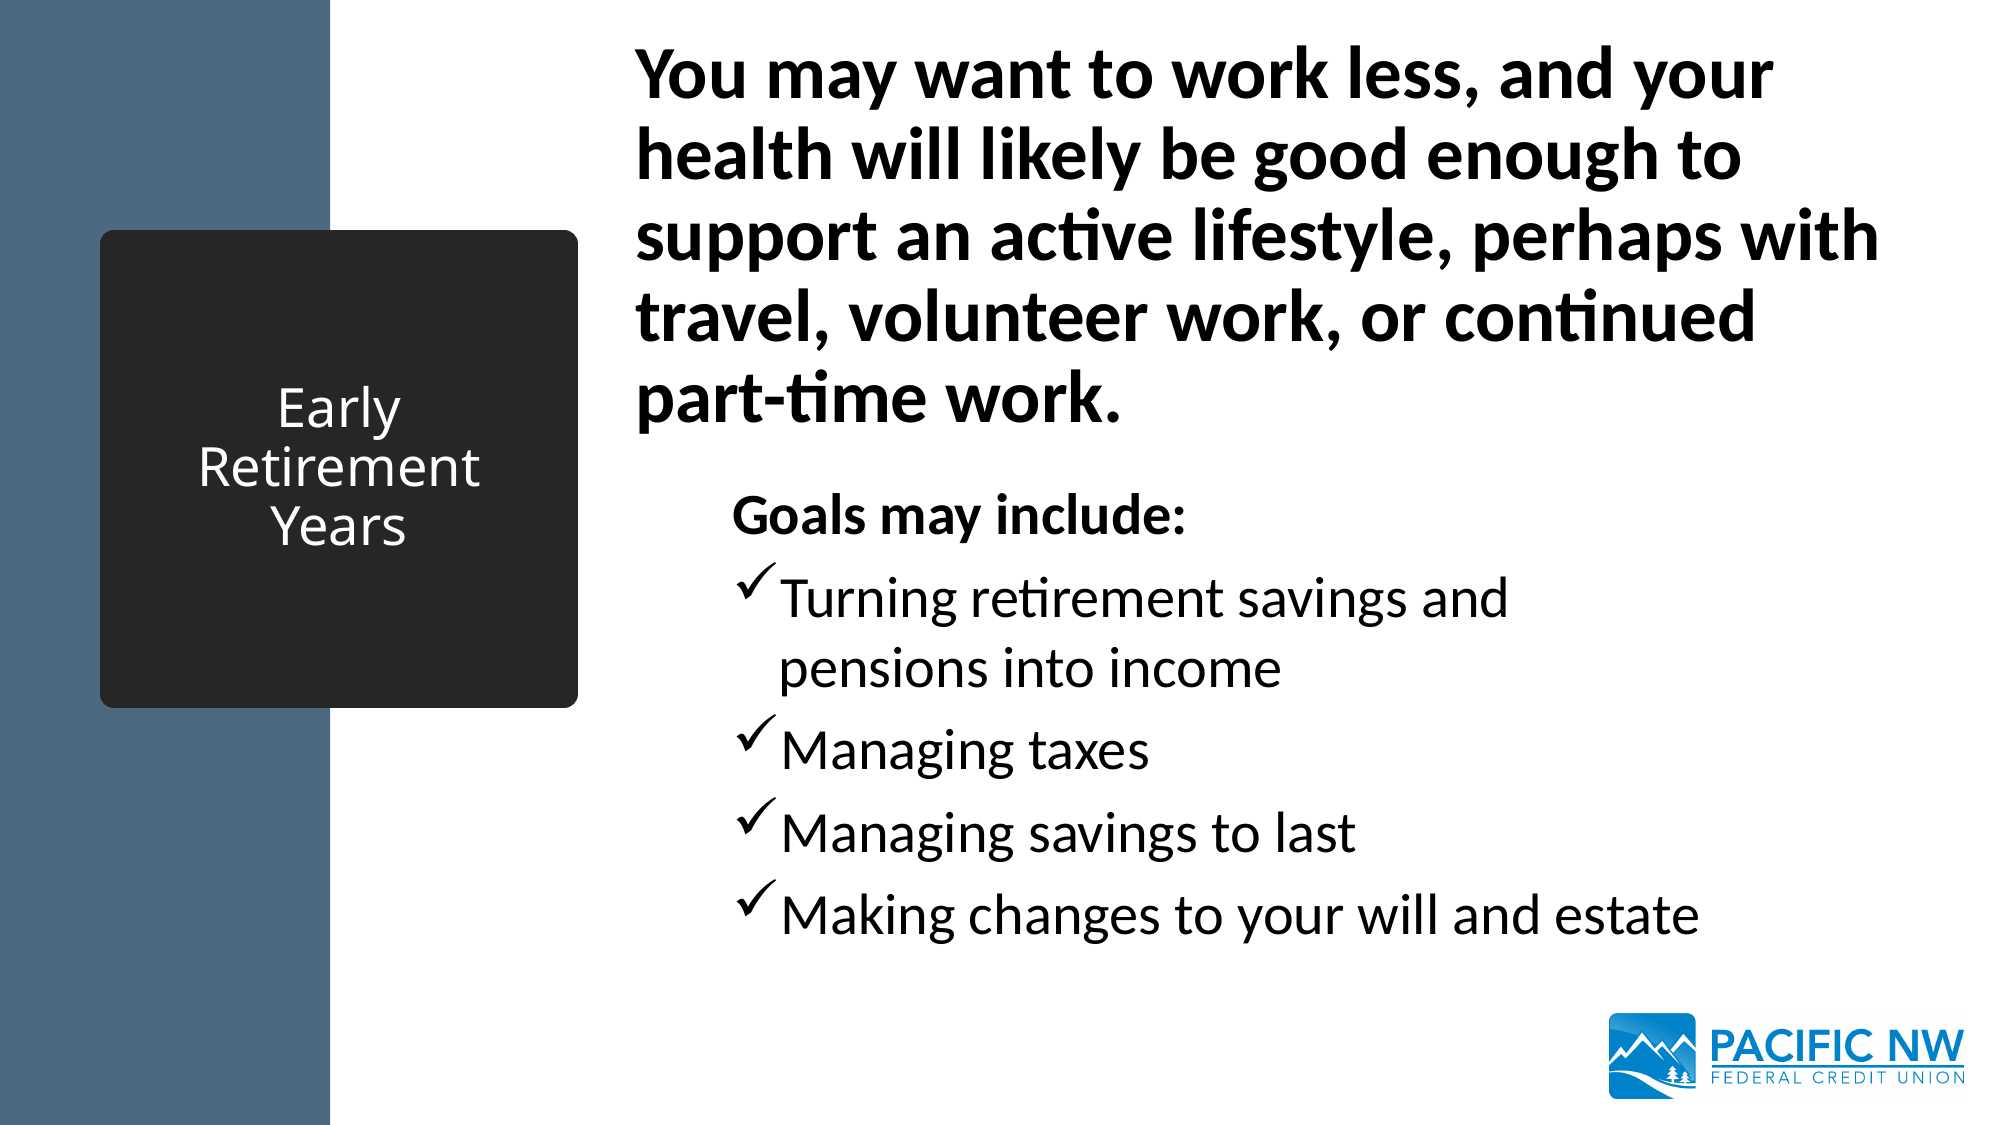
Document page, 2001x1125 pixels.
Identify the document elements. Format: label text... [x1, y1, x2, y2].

picture [1609, 1013, 1964, 1099]
text_box You may want to work less, and your health will likely be good enough to support an active lifestyle, perhaps with travel, volunteer work, or continued part-time work. [620, 26, 1918, 452]
text_box [0, 0, 331, 1125]
title Early Retirement Years [113, 243, 564, 694]
text_box Goals may include: Turning retirement savings and pensions into income Managing taxes Managing savings to last Making changes to your will and estate [717, 468, 1743, 954]
